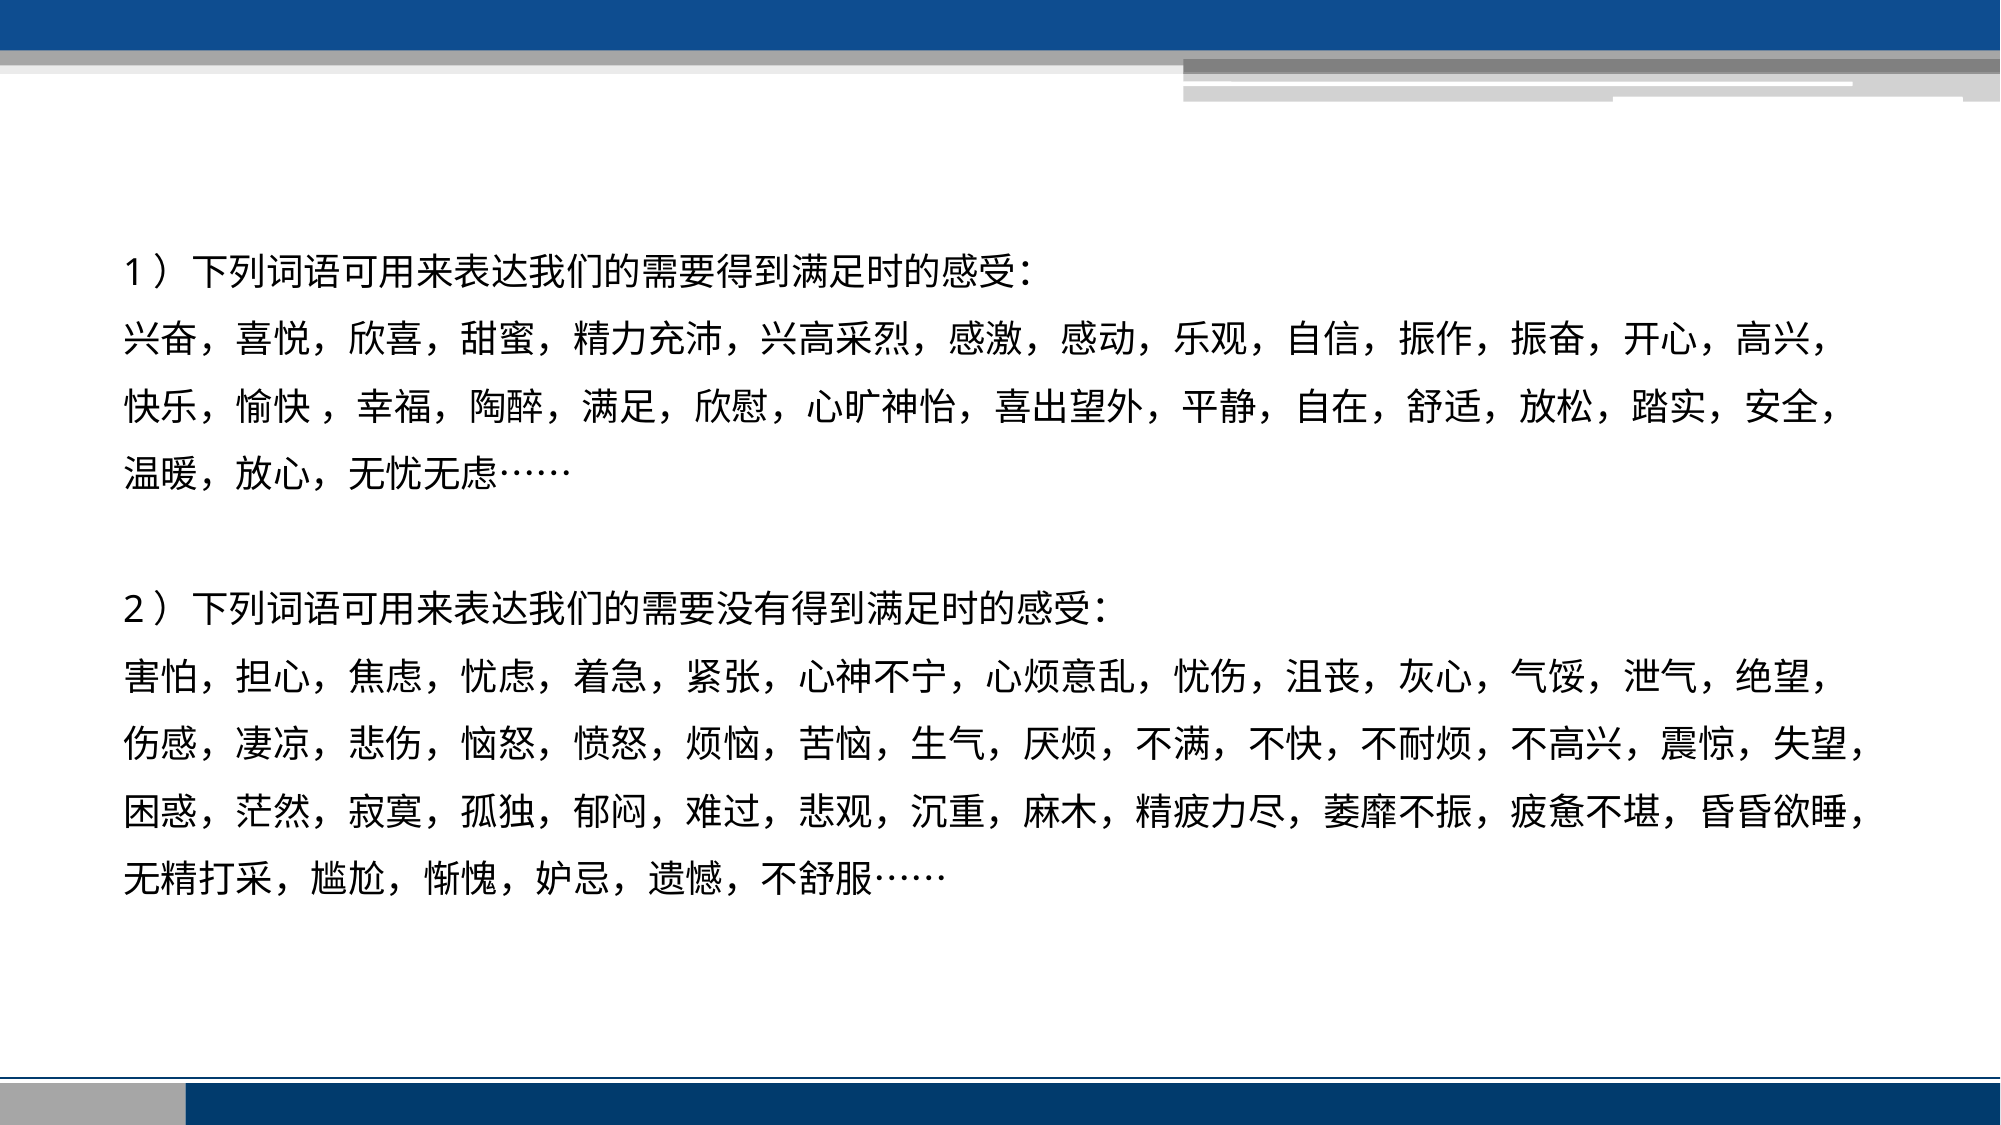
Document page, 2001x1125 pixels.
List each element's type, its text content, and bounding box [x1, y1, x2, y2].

text_box 1）下列词语可用来表达我们的需要得到满足时的感受： 兴奋，喜悦，欣喜，甜蜜，精力充沛，兴高采烈，感激，感动，乐观，自信，振作，振奋，开心，高兴，快乐，愉快 ，幸福，陶醉，满足，欣慰，心旷神怡，喜出望外，平静，自在，舒适，放松，踏实，安全，温暖，放心，无忧无虑…… 2）下列词语可用来表达我们的需要没有得到满足时的感受： 害怕，担心，焦虑，忧虑，着急，紧张，心神不宁，心烦意乱，忧伤，沮丧，灰心，气馁，泄气，绝望，伤感，凄凉，悲伤，恼怒，愤怒，烦恼，苦恼，生气，厌烦，不满，不快，不耐烦，不高兴，震惊，失望，困惑，茫然，寂寞，孤独，郁闷，难过，悲观，沉重，麻木，精疲力尽，萎靡不振，疲惫不堪，昏昏欲睡，无精打采，尴尬，惭愧，妒忌，遗憾，不舒服…… [108, 218, 1890, 908]
